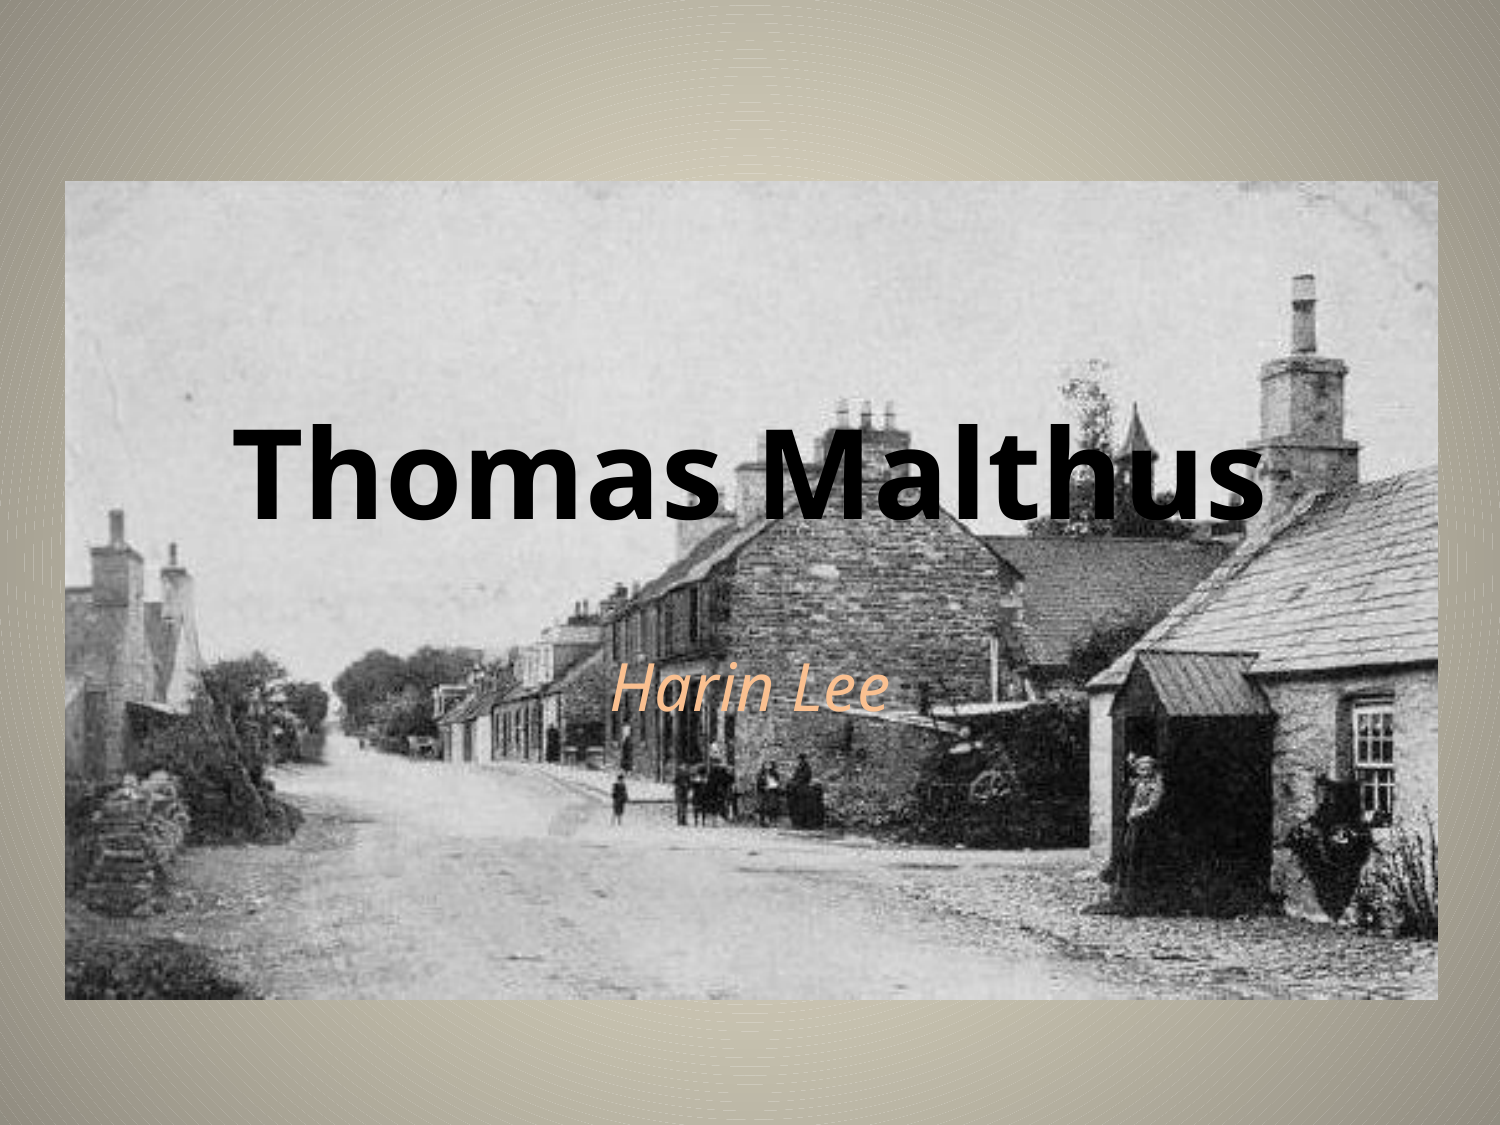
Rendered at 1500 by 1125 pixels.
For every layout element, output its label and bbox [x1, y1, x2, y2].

picture [65, 180, 1438, 1001]
